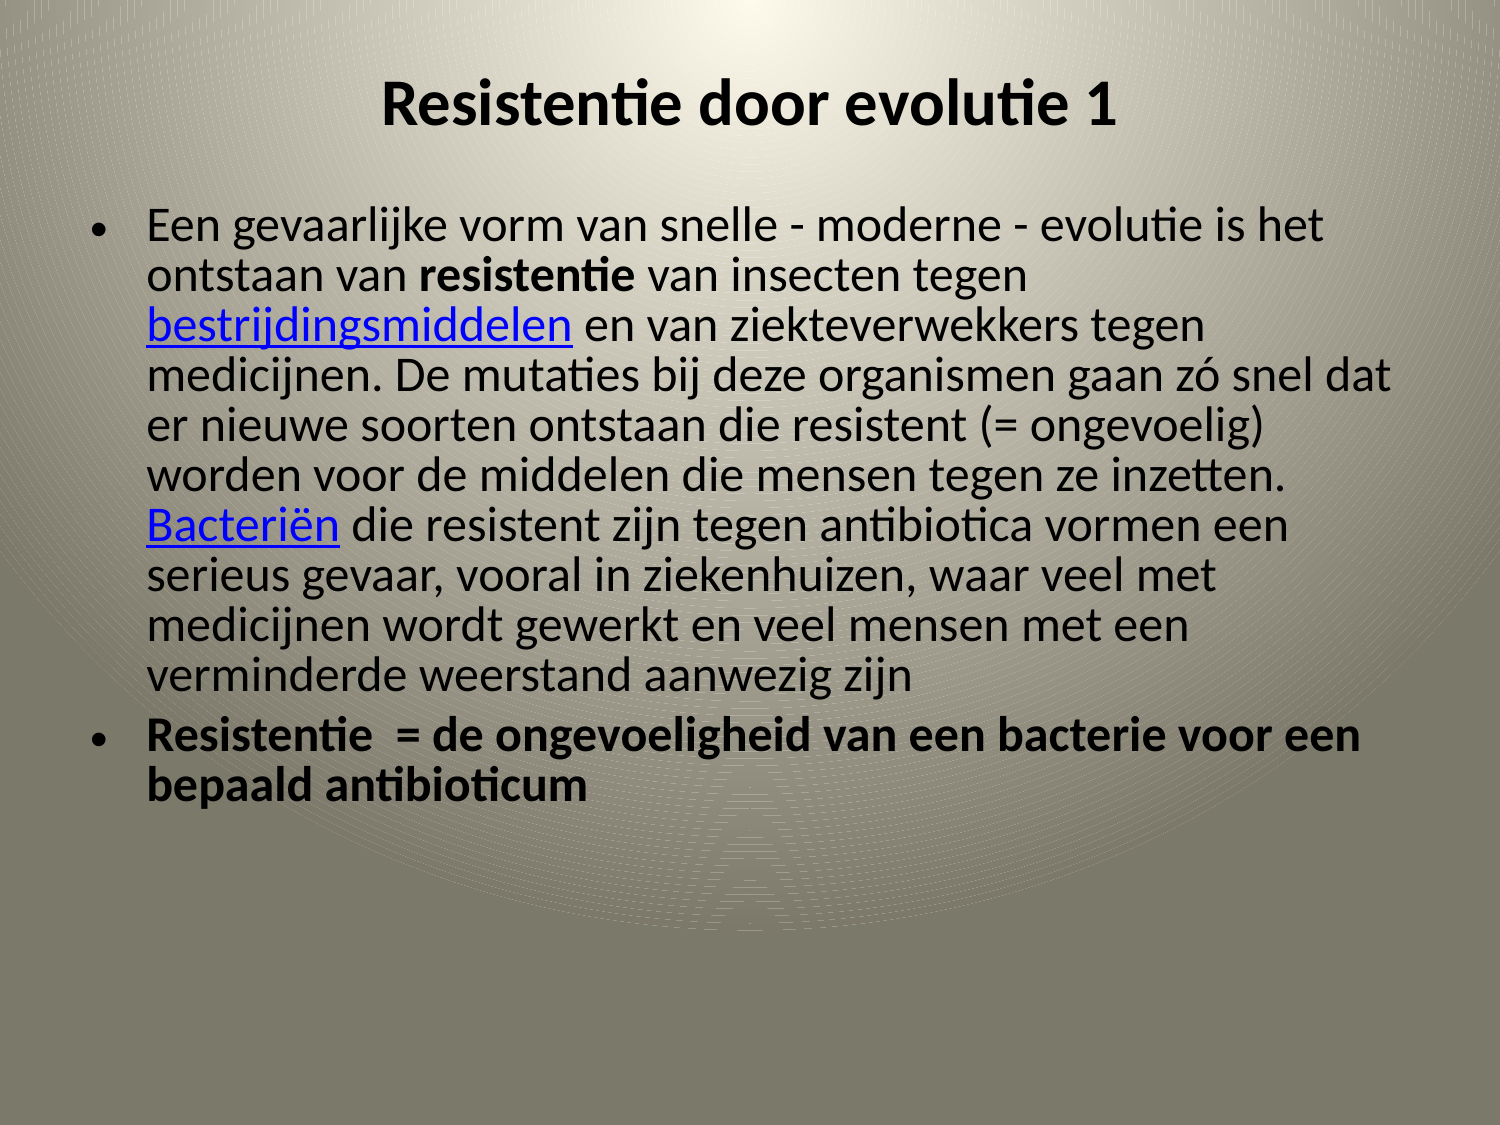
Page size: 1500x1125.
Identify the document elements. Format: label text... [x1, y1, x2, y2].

list Een gevaarlijke vorm van snelle - moderne - evolutie is het ontstaan van resistentie van insecten tegen bestrijdingsmiddelen en van ziekteverwekkers tegen medicijnen. De mutaties bij deze organismen gaan zó snel dat er nieuwe soorten ontstaan die resistent (= ongevoelig) worden voor de middelen die mensen tegen ze inzetten. Bacteriën die resistent zijn tegen antibiotica vormen een serieus gevaar, vooral in ziekenhuizen, waar veel met medicijnen wordt gewerkt en veel mensen met een verminderde weerstand aanwezig zijn Resistentie = de ongevoeligheid van een bacterie voor een bepaald antibioticum [75, 196, 1425, 1059]
title Resistentie door evolutie 1 [75, 45, 1425, 173]
